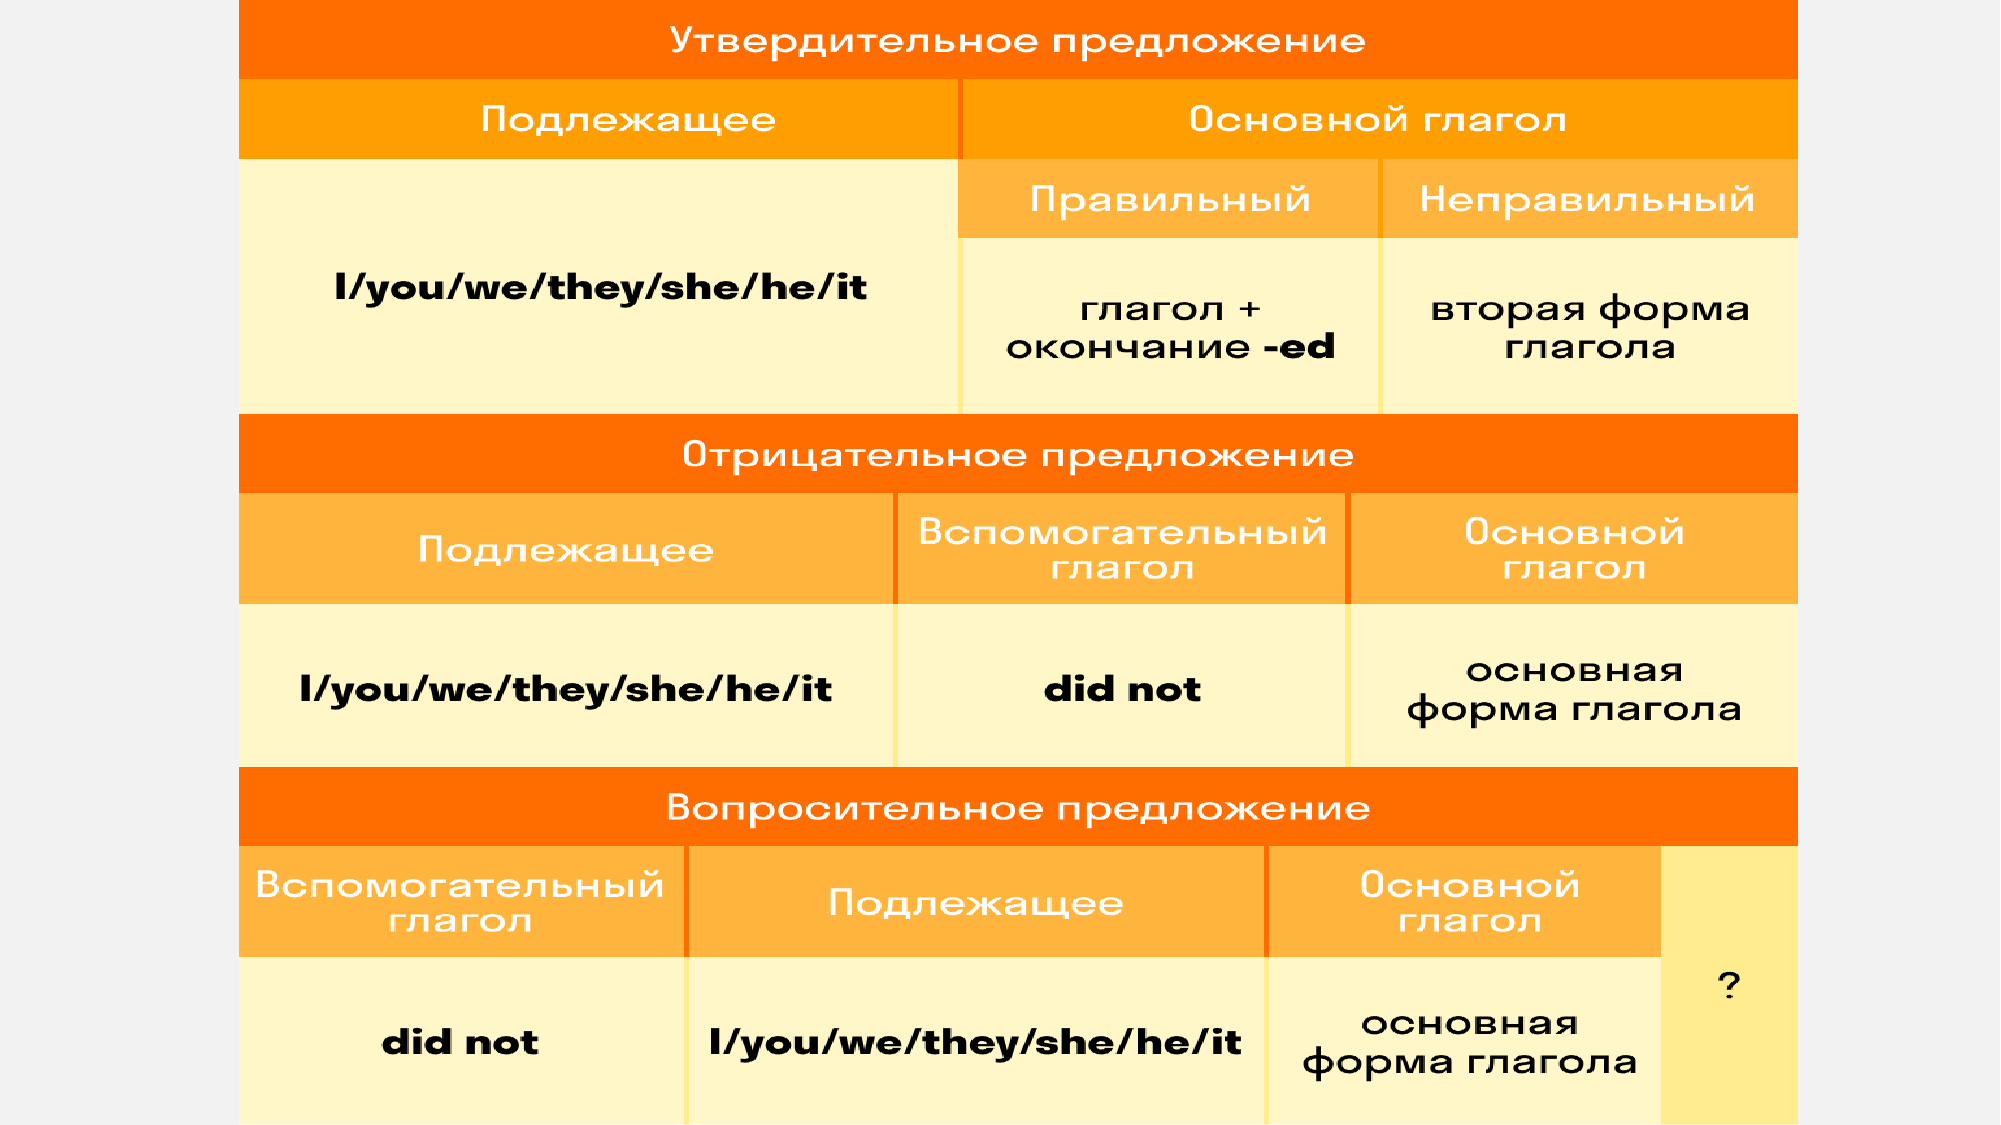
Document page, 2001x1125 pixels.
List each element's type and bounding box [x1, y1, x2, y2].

picture [239, 0, 1798, 1125]
